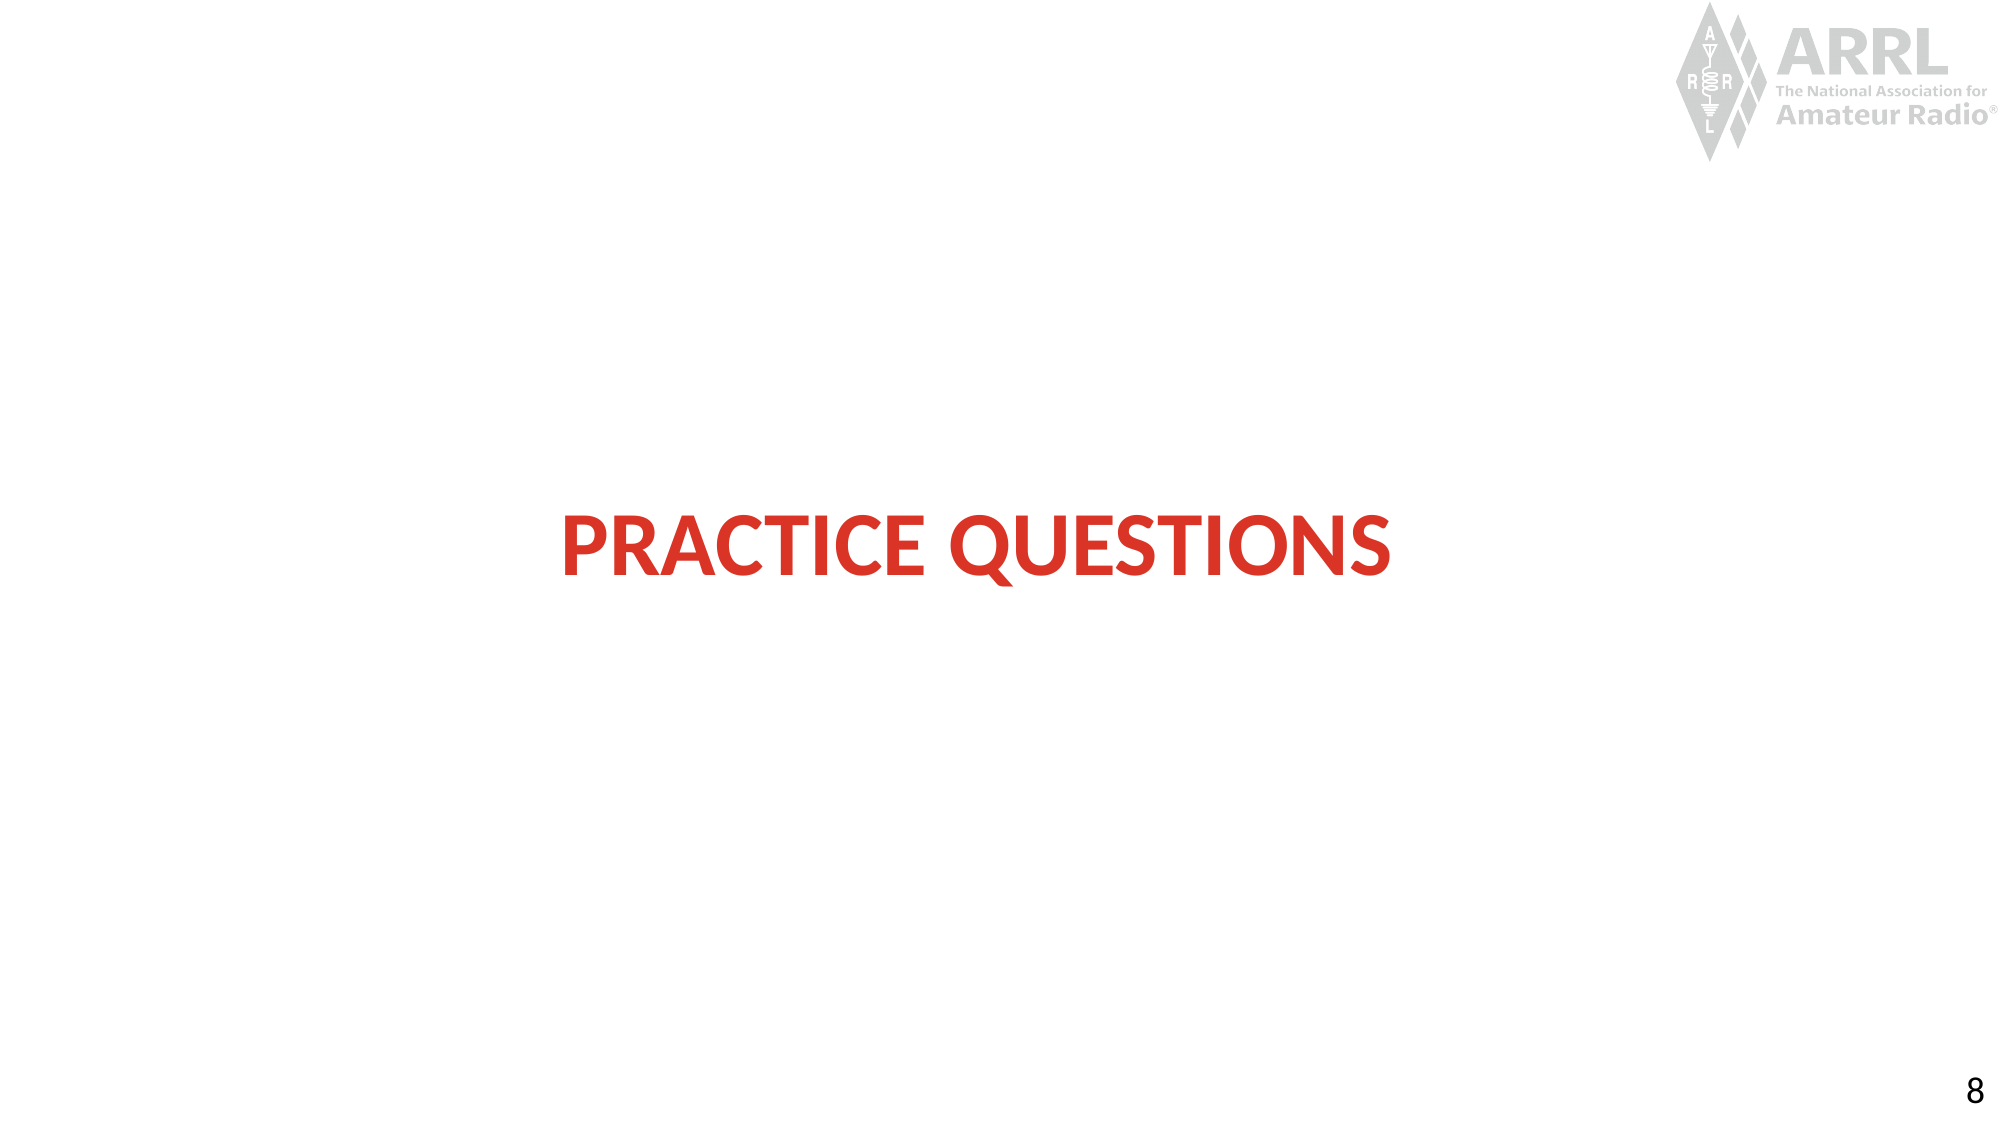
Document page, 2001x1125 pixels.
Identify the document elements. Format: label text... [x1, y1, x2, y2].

title PRACTICE QUESTIONS [114, 437, 1840, 655]
picture [1674, 0, 2000, 164]
